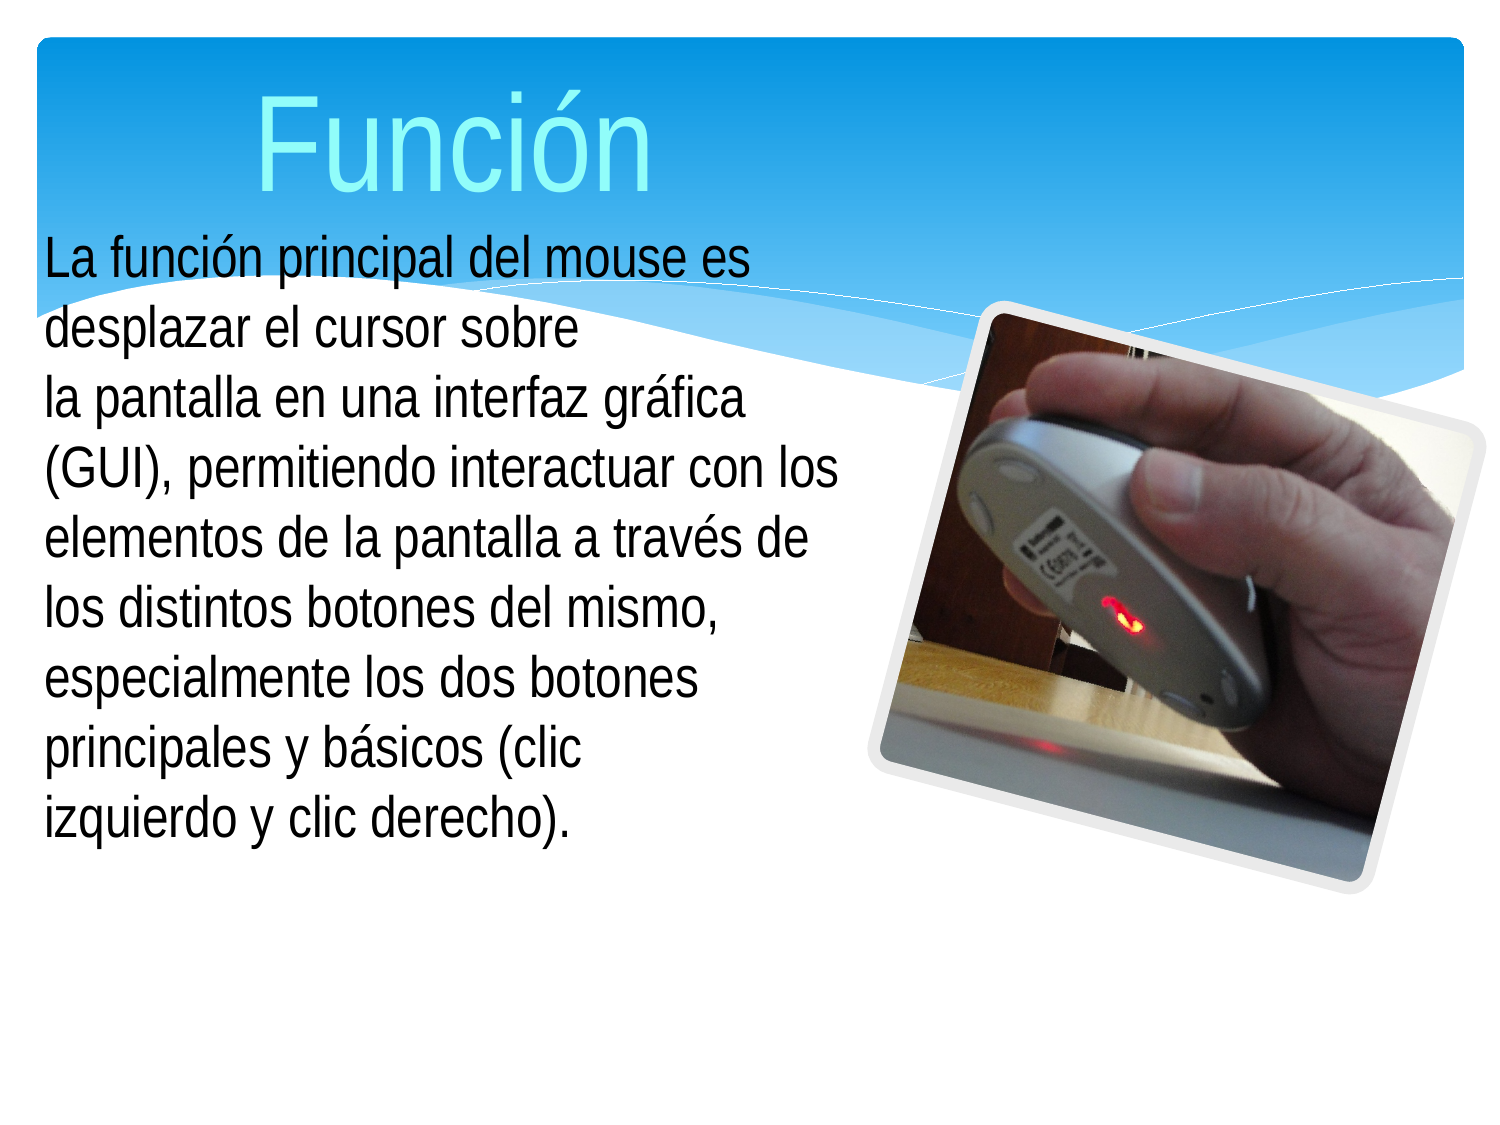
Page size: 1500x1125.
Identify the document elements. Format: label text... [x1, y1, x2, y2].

text_box Función La función principal del mouse es desplazar el cursor sobre la pantalla en una interfaz gráfica (GUI), permitiendo interactuar con los elementos de la pantalla a través de los distintos botones del mismo, especialmente los dos botones principales y básicos (clic izquierdo y clic derecho). [29, 46, 880, 902]
picture [881, 314, 1473, 881]
